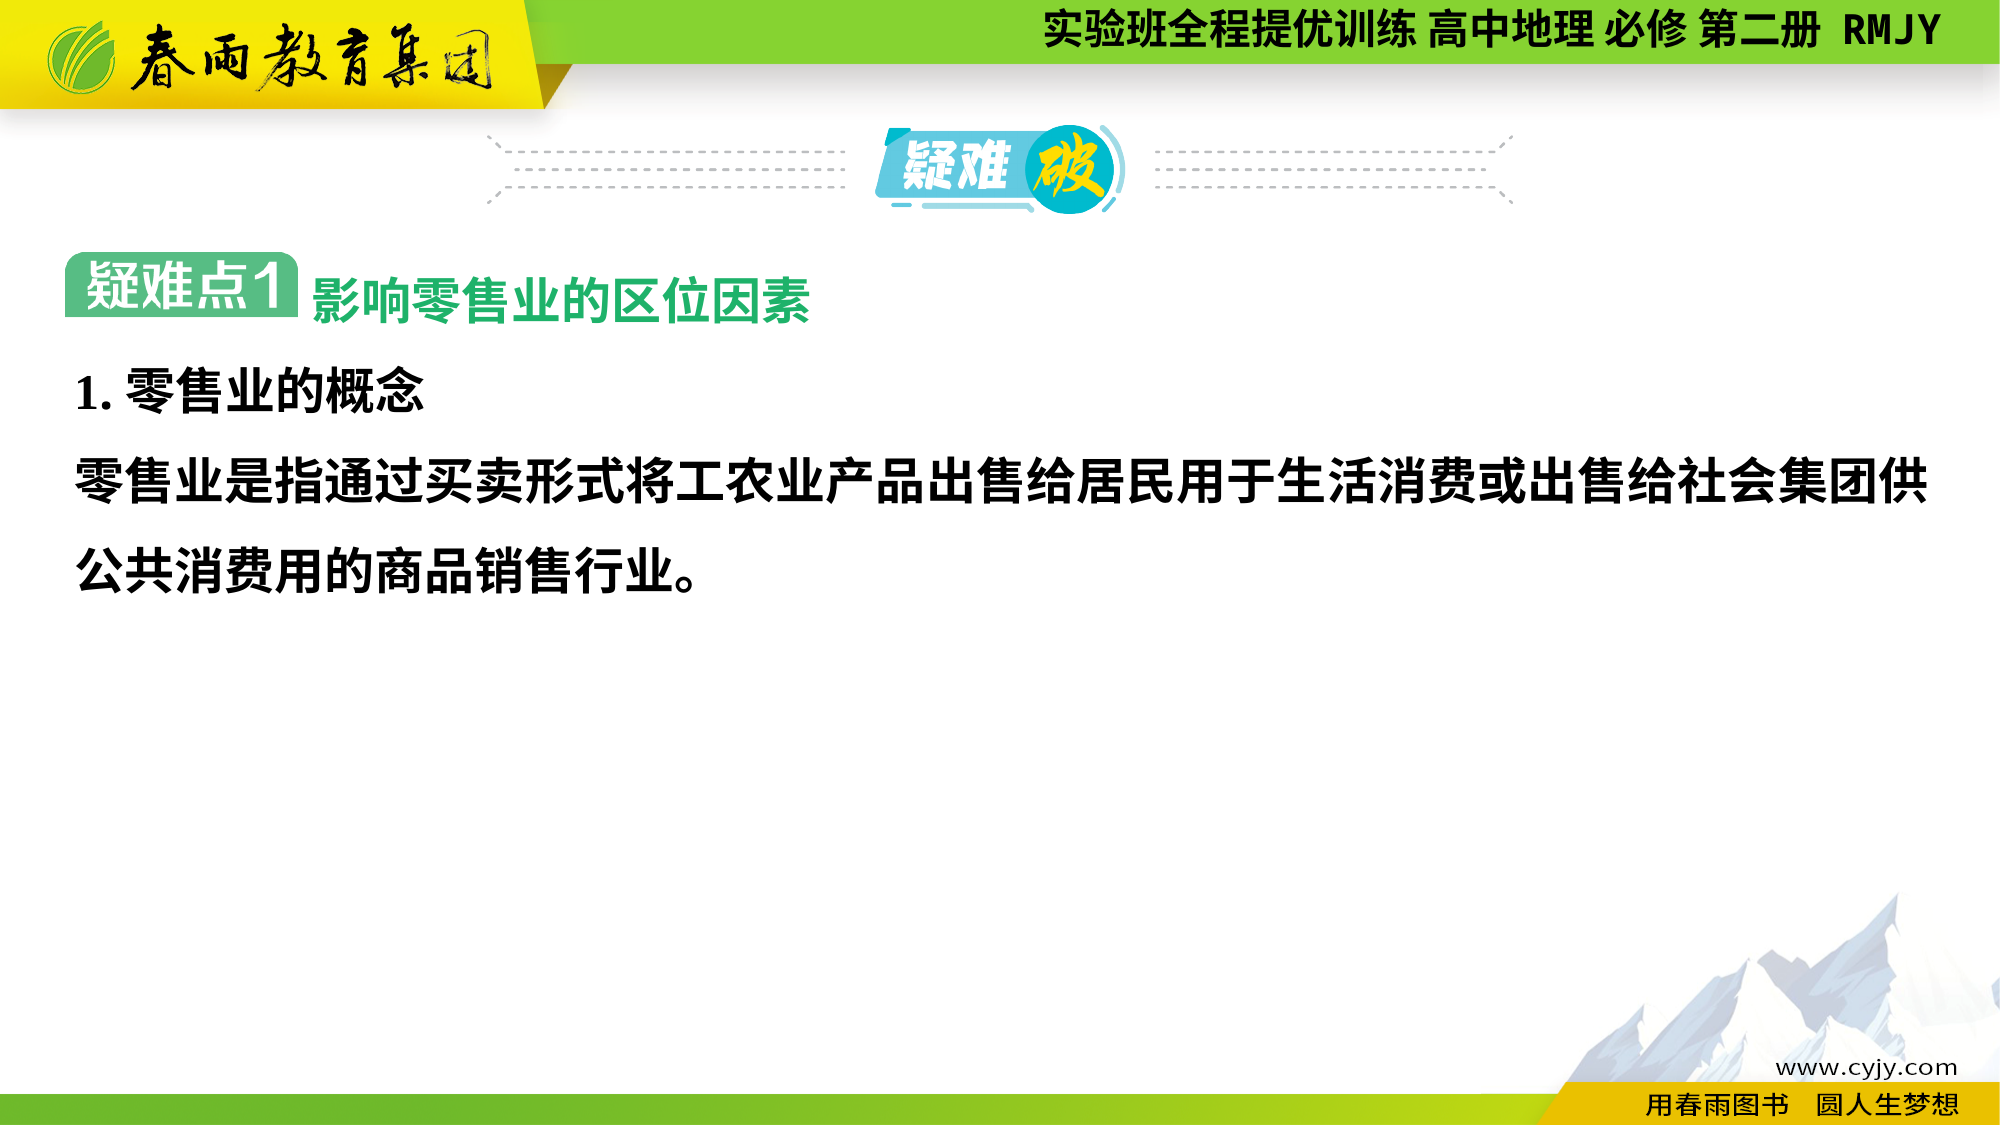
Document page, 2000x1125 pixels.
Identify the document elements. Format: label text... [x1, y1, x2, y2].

picture [0, 0, 2000, 1125]
text_box 影响零售业的区位因素 1.零售业的概念 零售业是指通过买卖形式将工农业产品出售给居民用于生活消费或出售给社会集团供公共消费用的商品销售行业。 [59, 231, 1944, 607]
